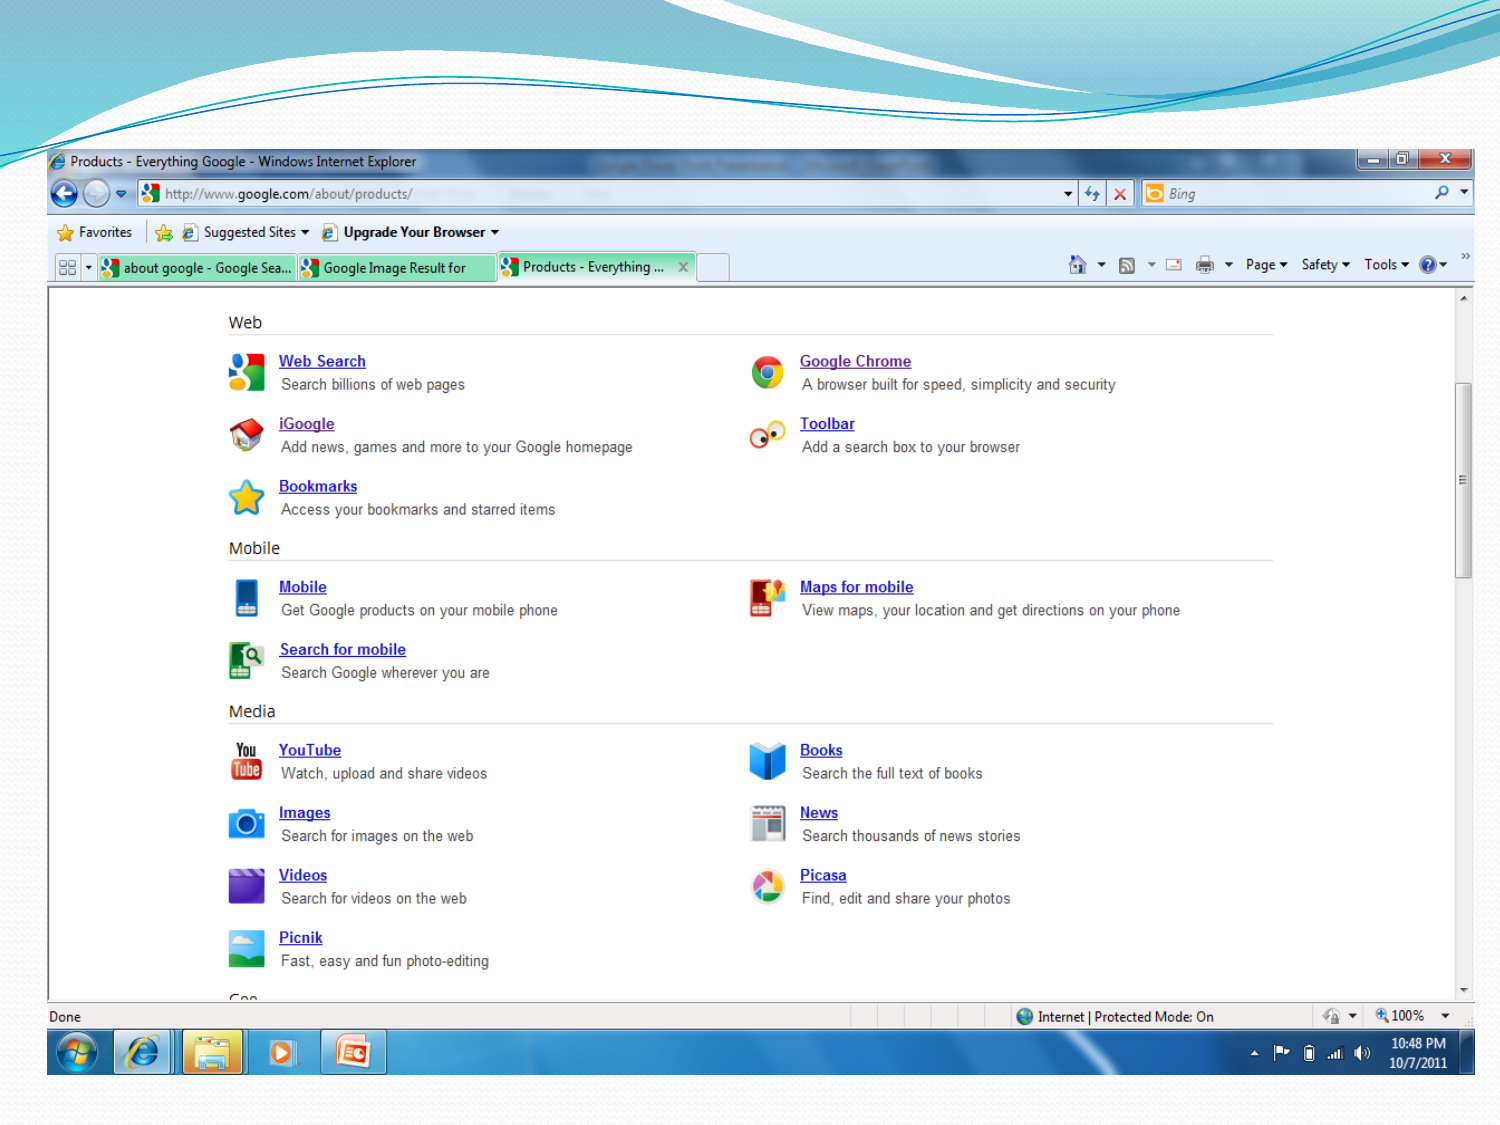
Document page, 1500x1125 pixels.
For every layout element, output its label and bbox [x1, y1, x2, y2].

picture [47, 149, 1476, 1076]
